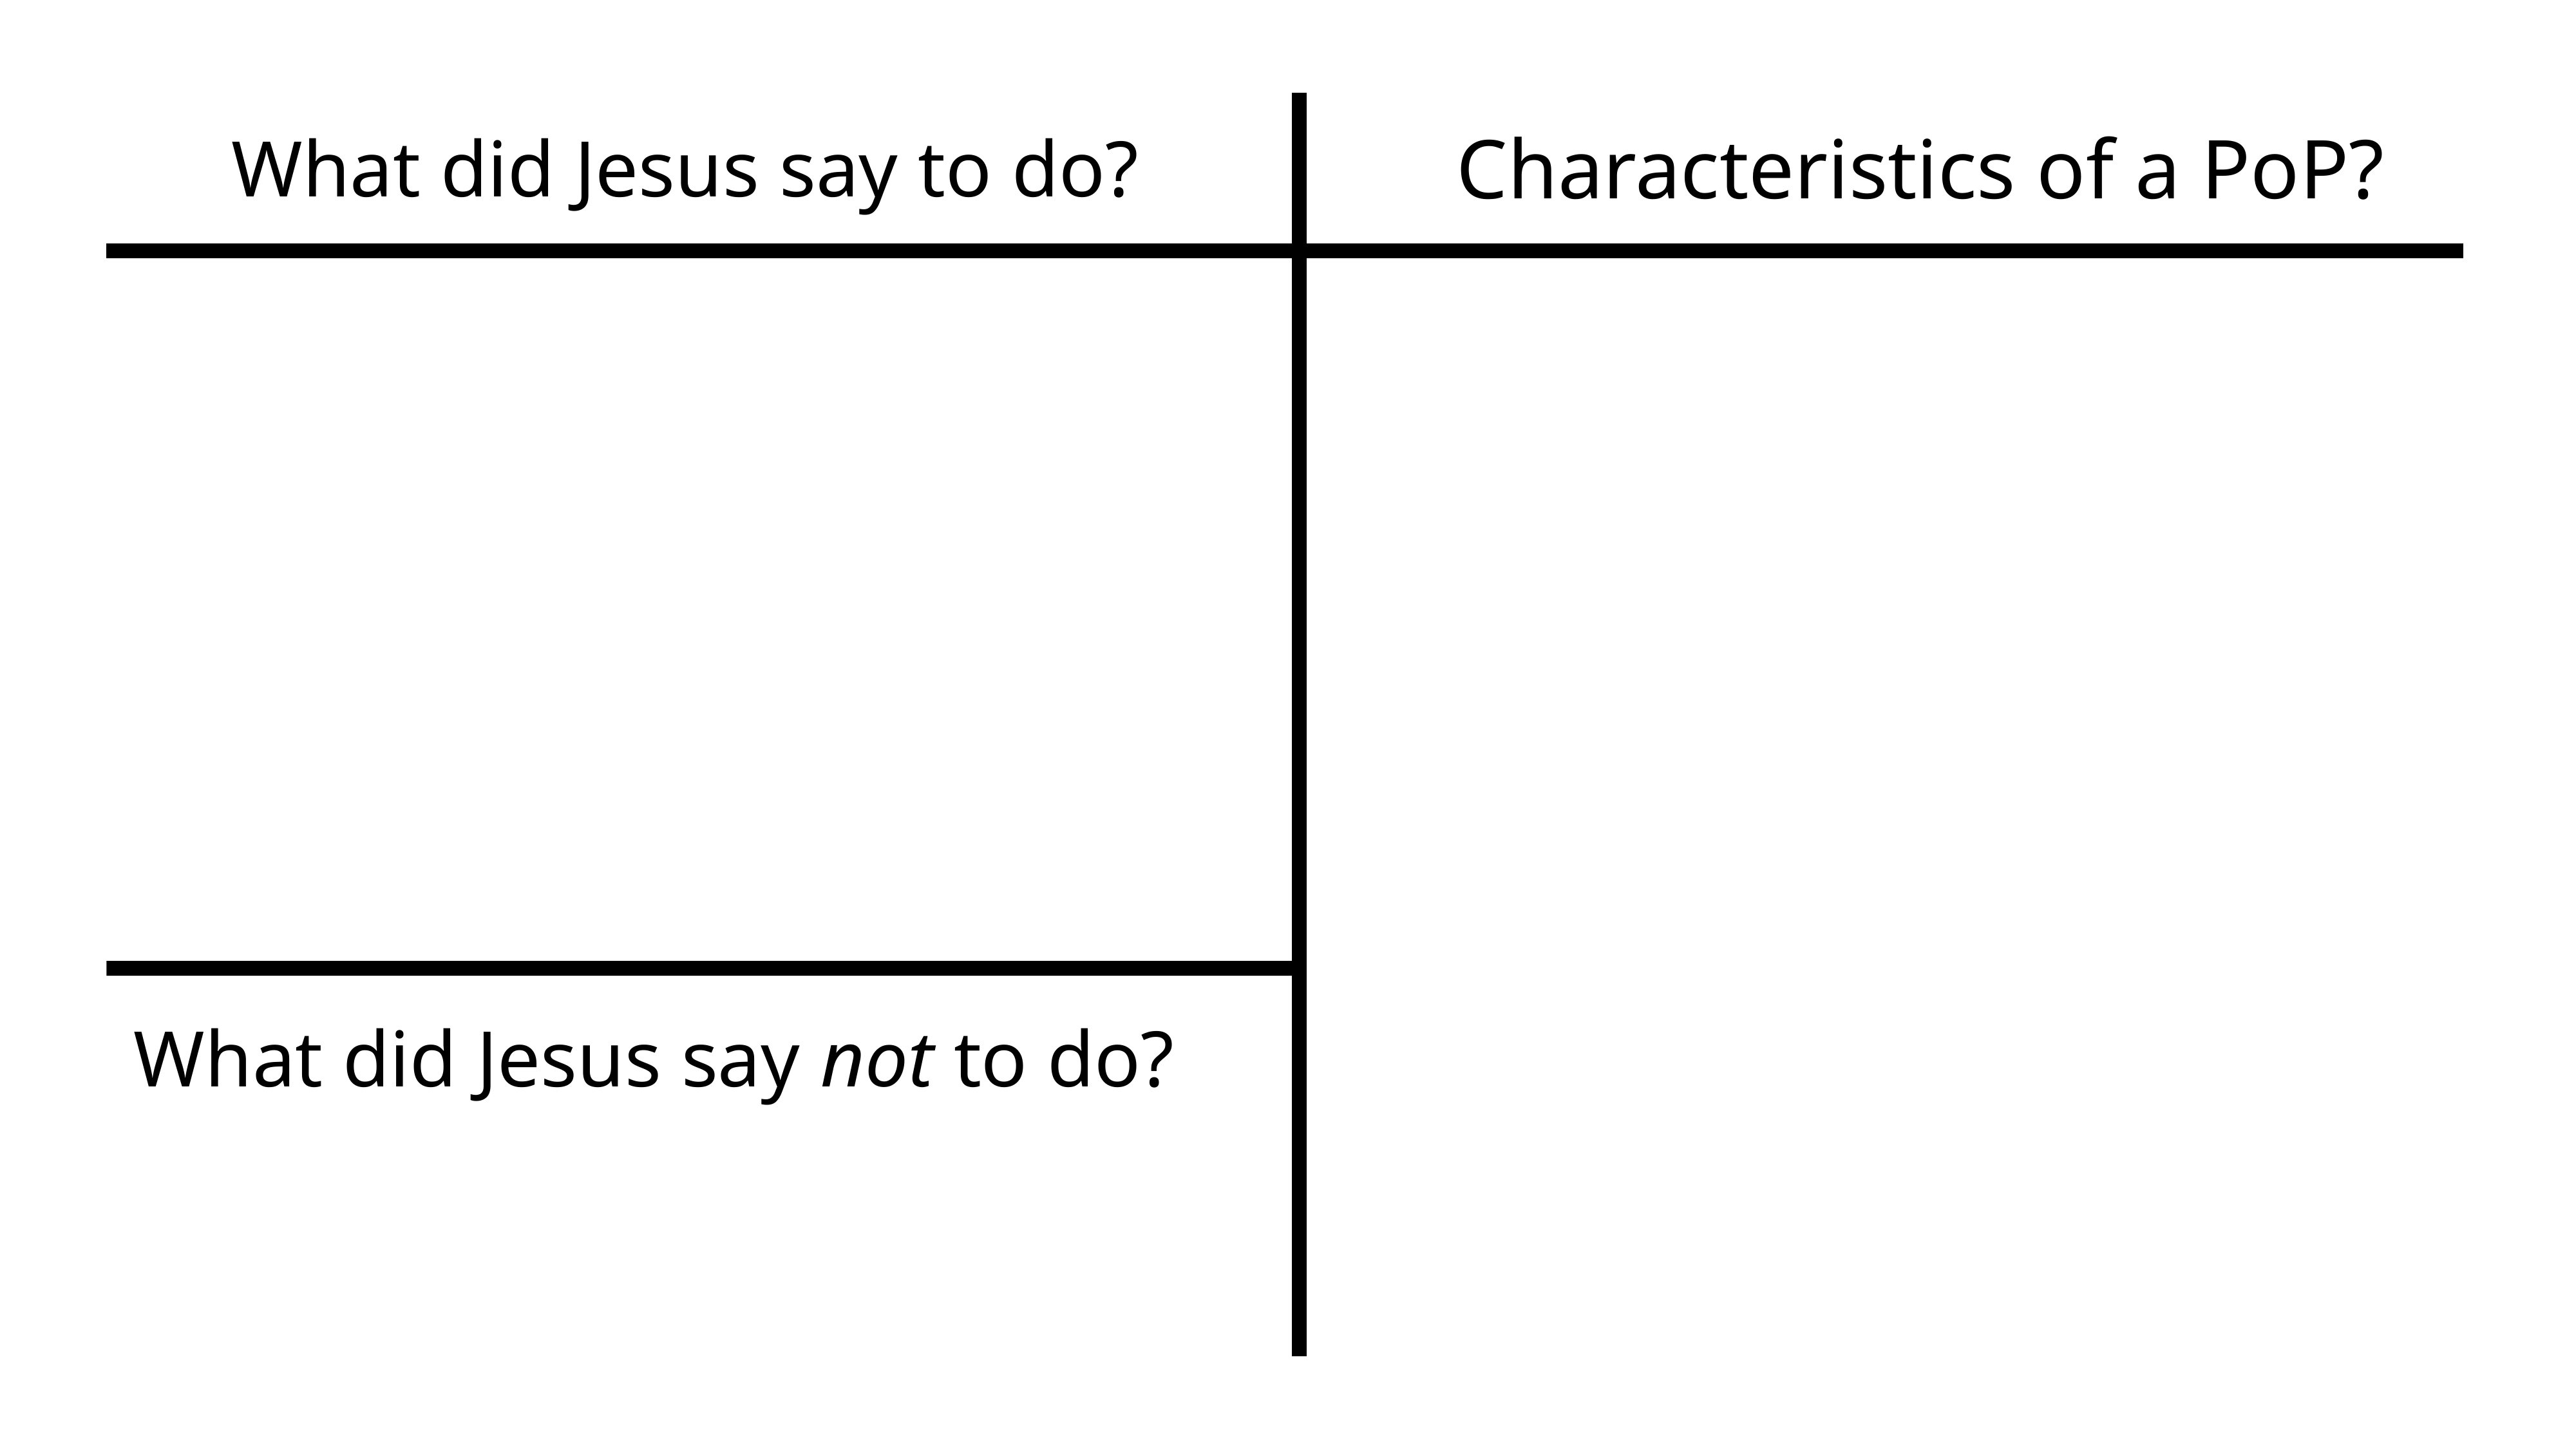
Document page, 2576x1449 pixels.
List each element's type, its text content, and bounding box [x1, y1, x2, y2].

title What did Jesus say to do? [136, 73, 1235, 251]
text_box What did Jesus say not to do? [74, 964, 1235, 1148]
text_box Characteristics of a PoP? [1372, 74, 2470, 258]
title What did Jesus say to do? [136, 251, 1235, 259]
